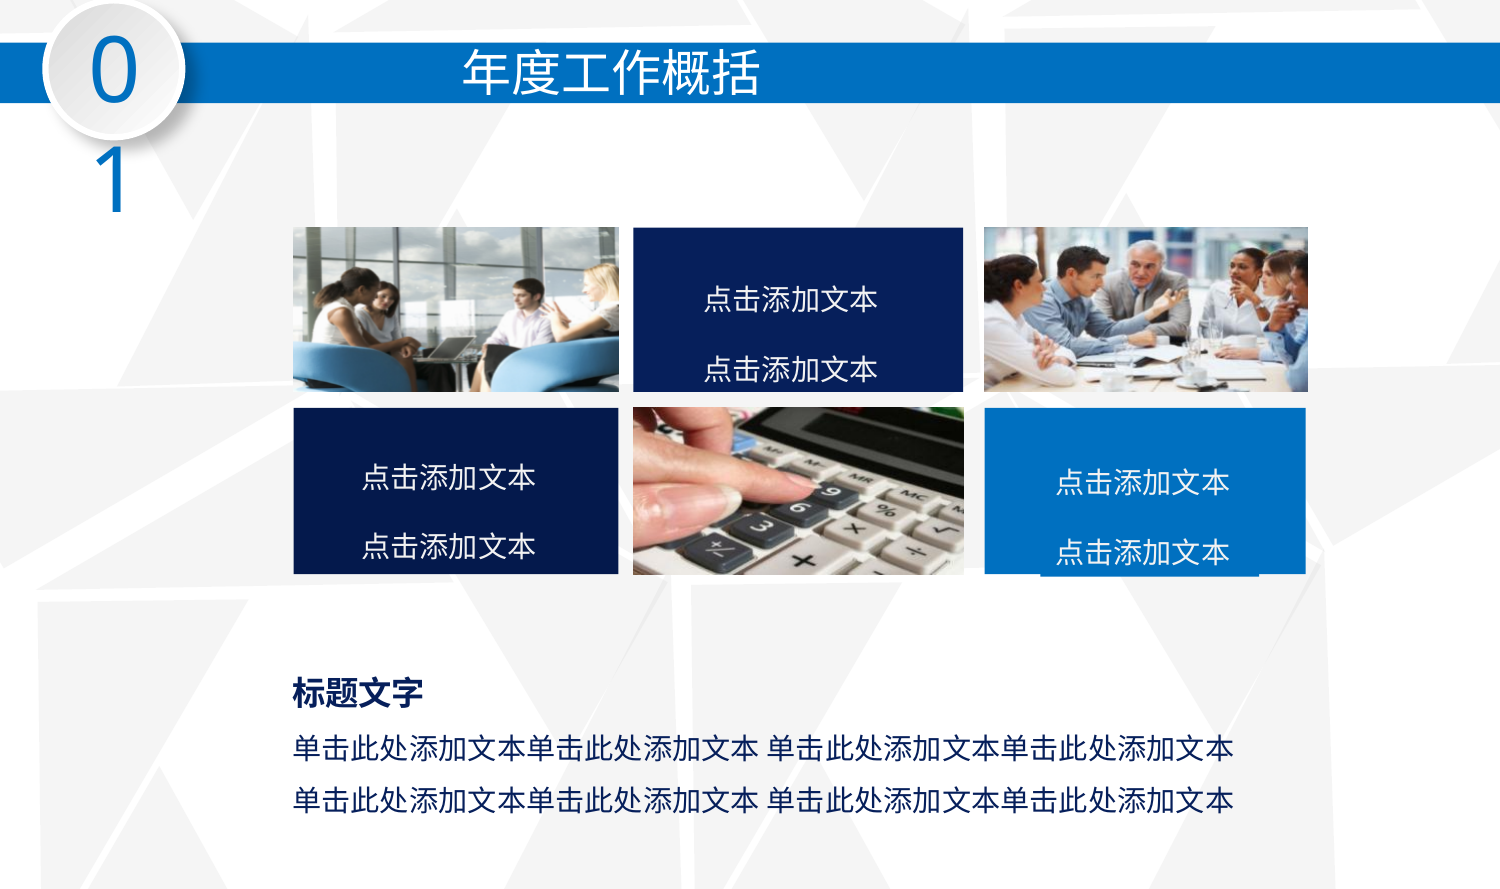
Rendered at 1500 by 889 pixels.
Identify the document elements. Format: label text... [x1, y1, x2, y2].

picture [633, 407, 964, 575]
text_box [293, 407, 619, 575]
text_box 标题文字 单击此处添加文本单击此处添加文本 单击此处添加文本单击此处添加文本 单击此处添加文本单击此处添加文本 单击此处添加文本单击此处添加文本 [277, 645, 1301, 825]
text_box [195, 42, 318, 104]
picture [984, 227, 1308, 393]
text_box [633, 227, 964, 393]
text_box [0, 42, 40, 104]
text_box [45, 0, 183, 138]
picture [293, 227, 619, 393]
text_box [904, 42, 1500, 104]
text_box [984, 407, 1306, 575]
text_box 年度工作概括 [318, 29, 904, 114]
